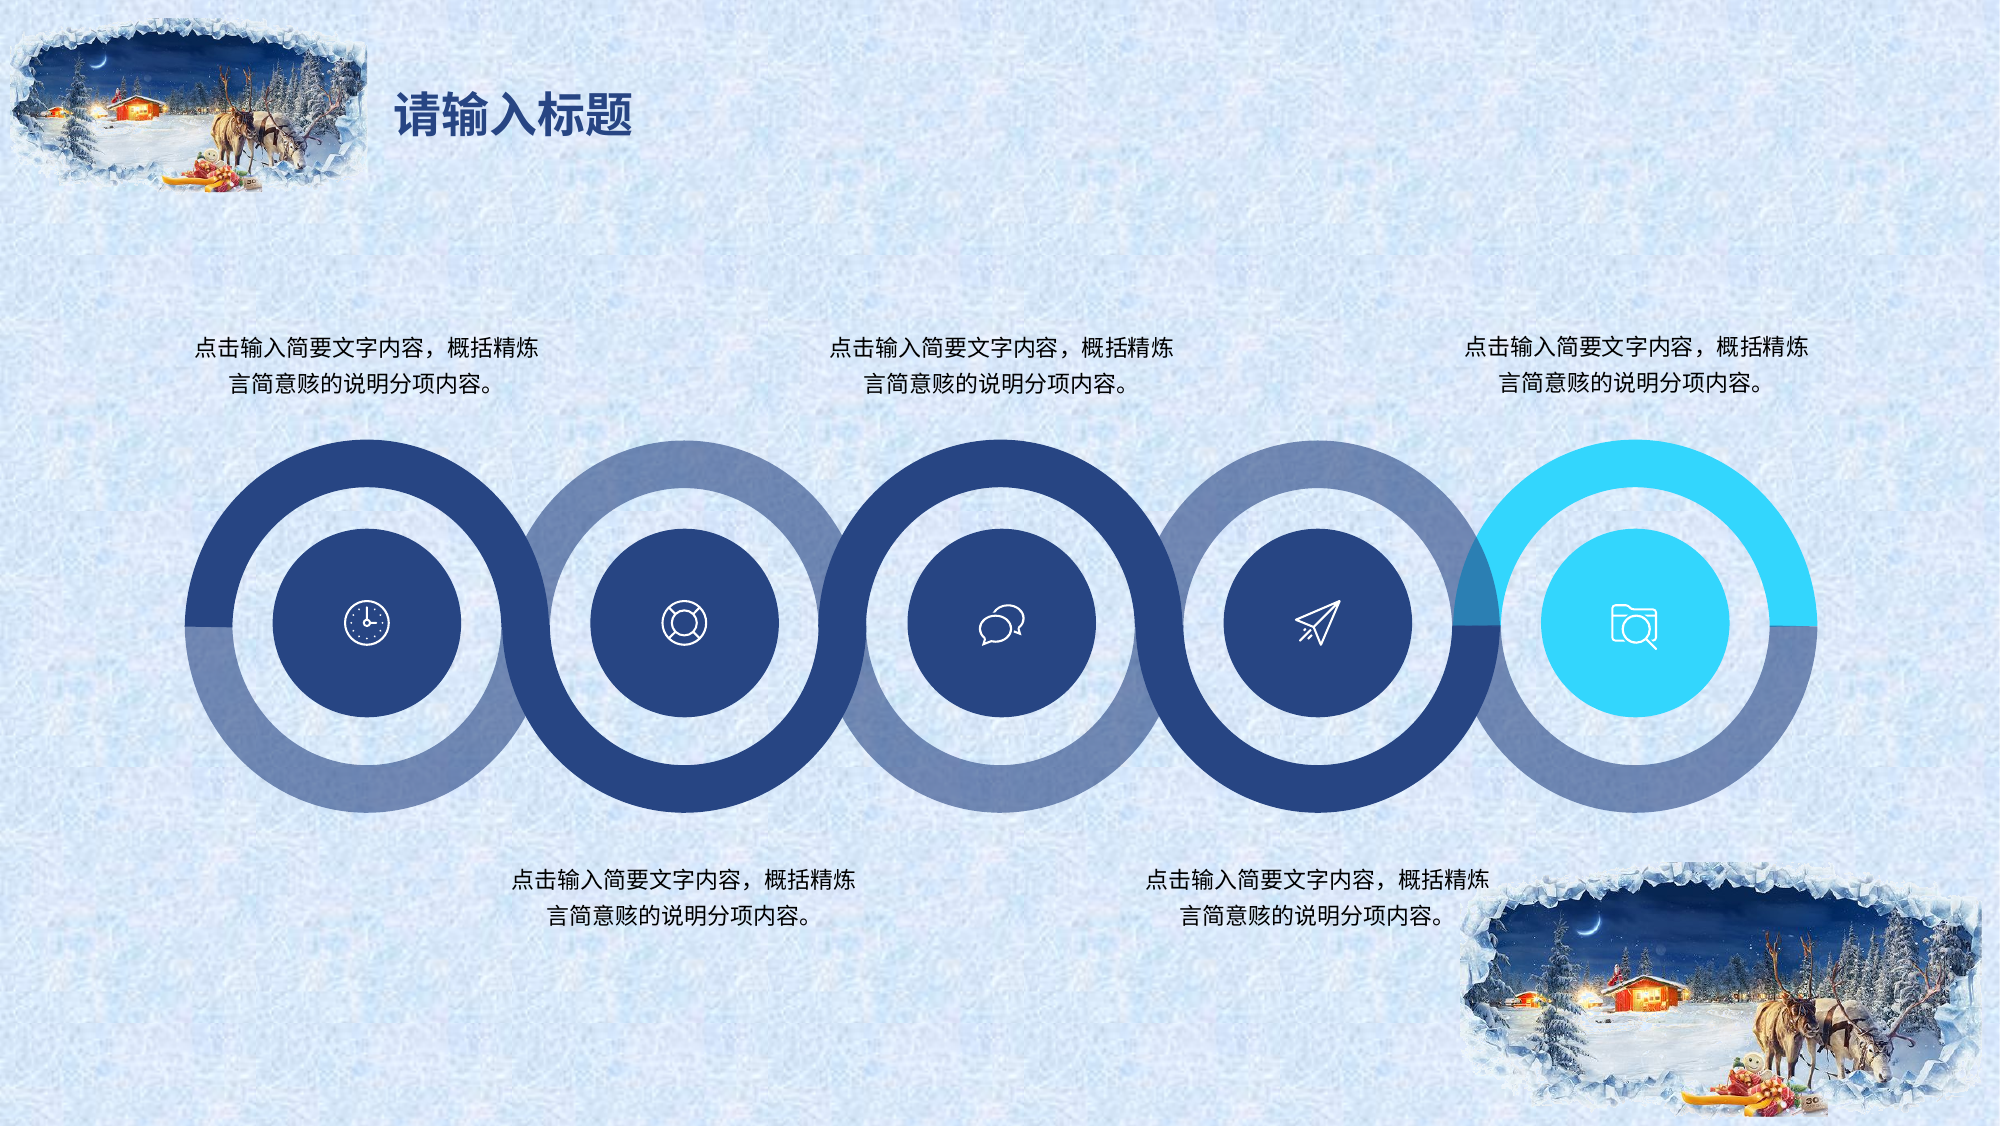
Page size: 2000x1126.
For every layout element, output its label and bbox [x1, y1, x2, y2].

picture [1460, 862, 1991, 1126]
text_box [272, 528, 462, 718]
text_box [10, 18, 1323, 199]
text_box [590, 528, 779, 718]
text_box [1541, 528, 1730, 718]
text_box [907, 528, 1096, 718]
text_box [0, 0, 2000, 1126]
text_box [1223, 528, 1413, 718]
